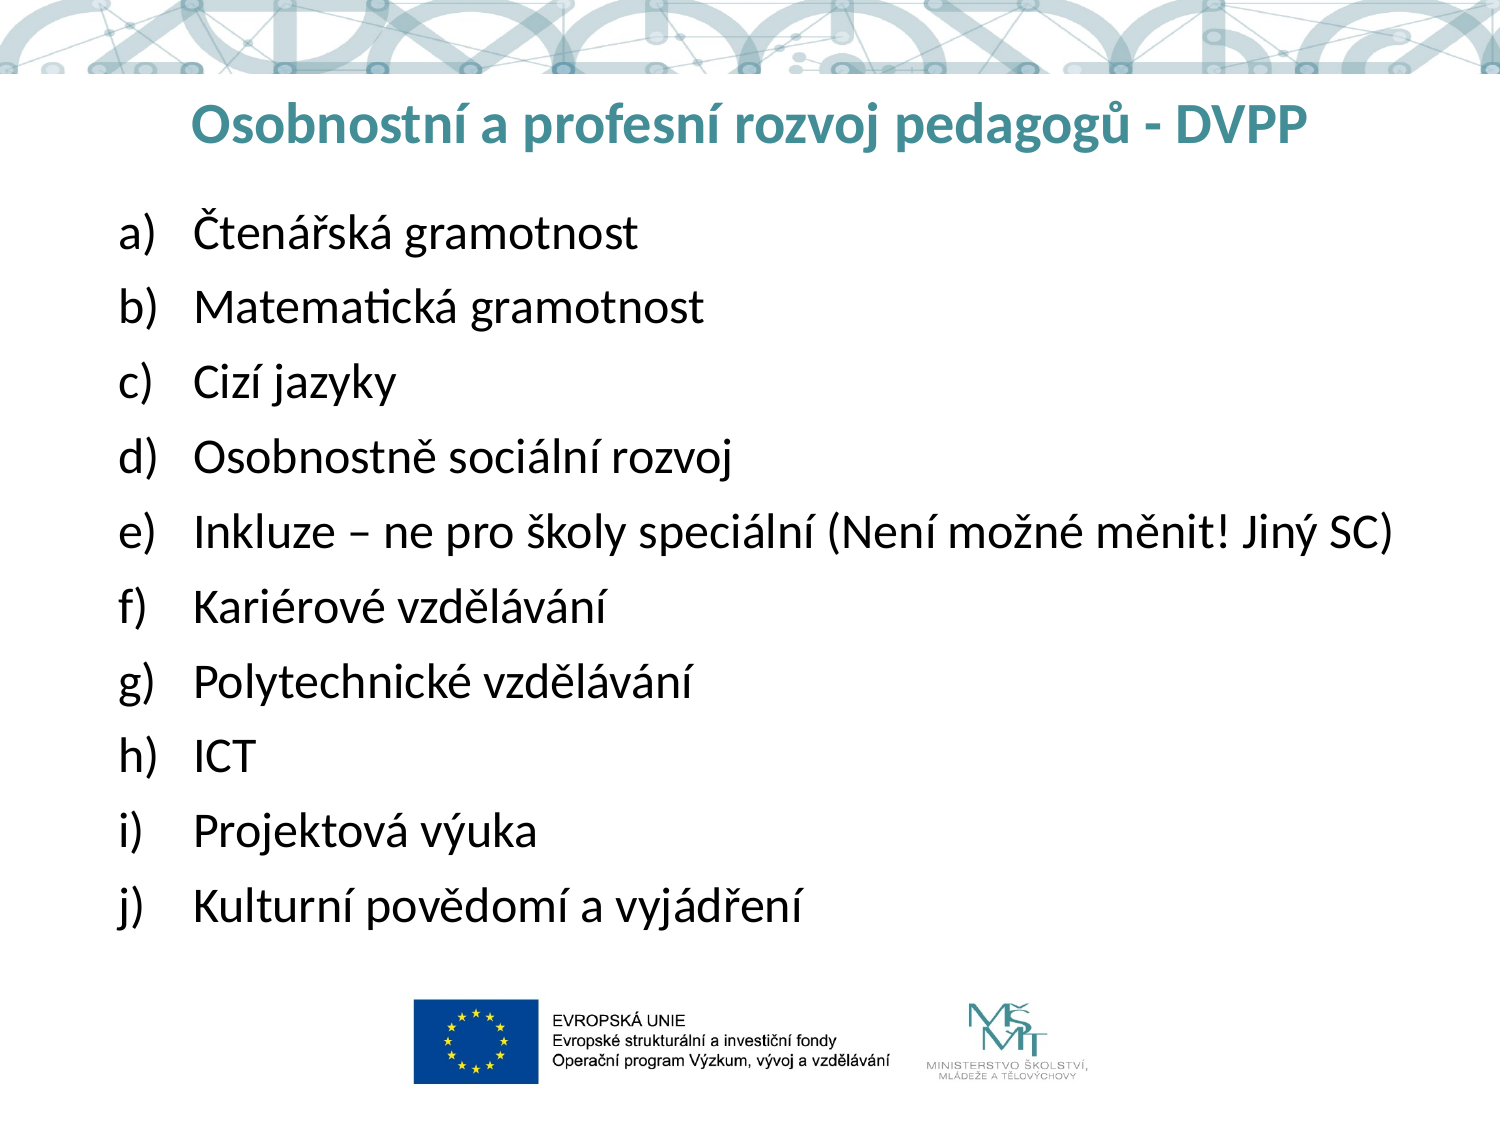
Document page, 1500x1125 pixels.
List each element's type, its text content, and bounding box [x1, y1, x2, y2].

picture [0, 0, 1500, 74]
list Čtenářská gramotnost Matematická gramotnost Cizí jazyky Osobnostně sociální rozvoj Inkluze – ne pro školy speciální (Není možné měnit! Jiný SC) Kariérové vzdělávání Polytechnické vzdělávání ICT Projektová výuka Kulturní povědomí a vyjádření [103, 198, 1434, 979]
picture [371, 979, 1129, 1125]
title Osobnostní a profesní rozvoj pedagogů - DVPP [103, 51, 1397, 198]
